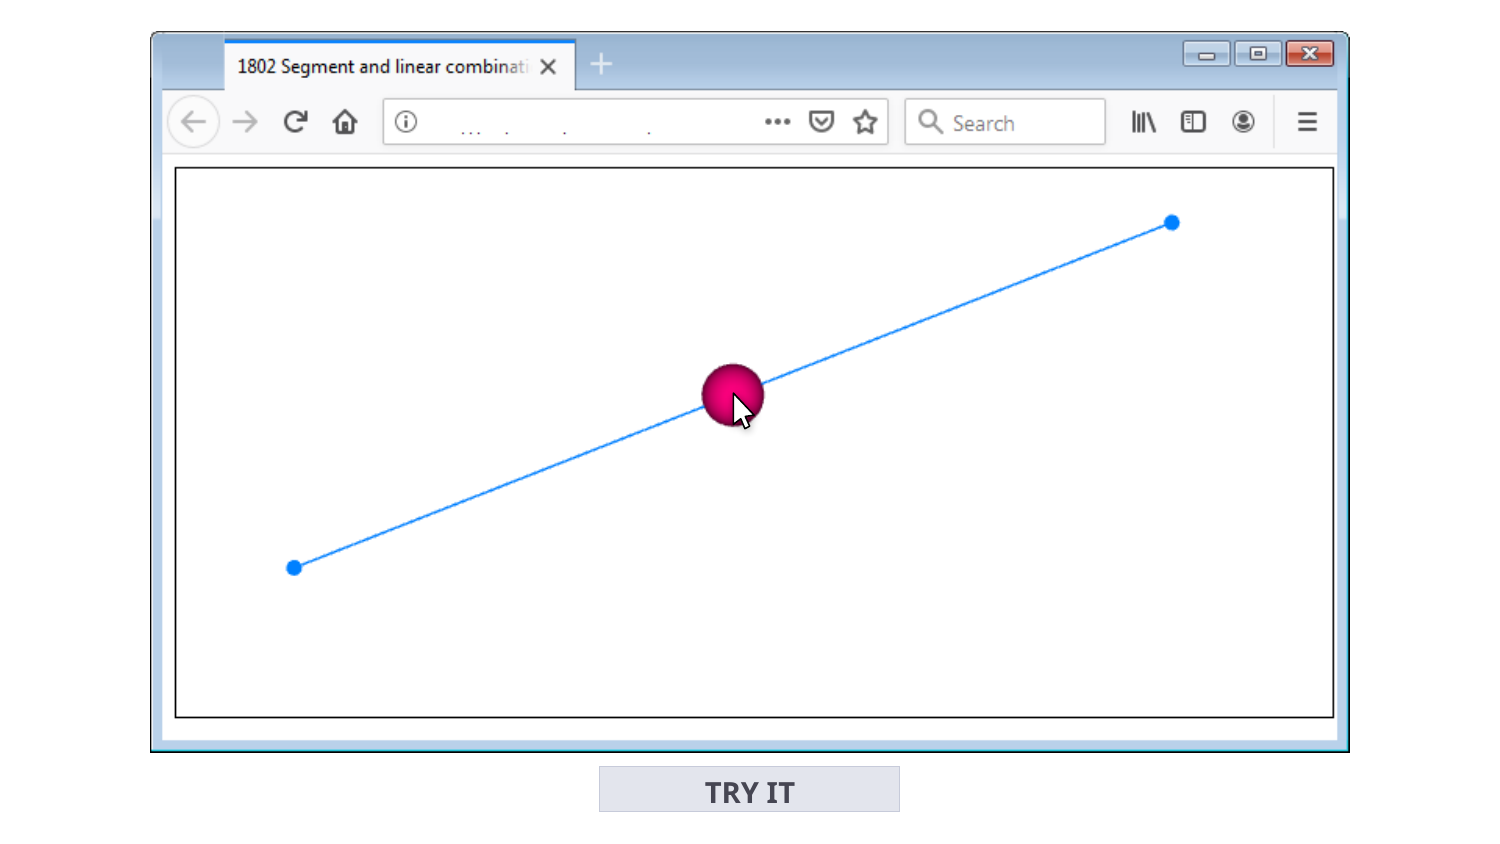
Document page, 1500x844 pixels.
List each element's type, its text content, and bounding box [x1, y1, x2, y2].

text_box TRY IT [599, 766, 900, 812]
picture [149, 31, 1351, 753]
